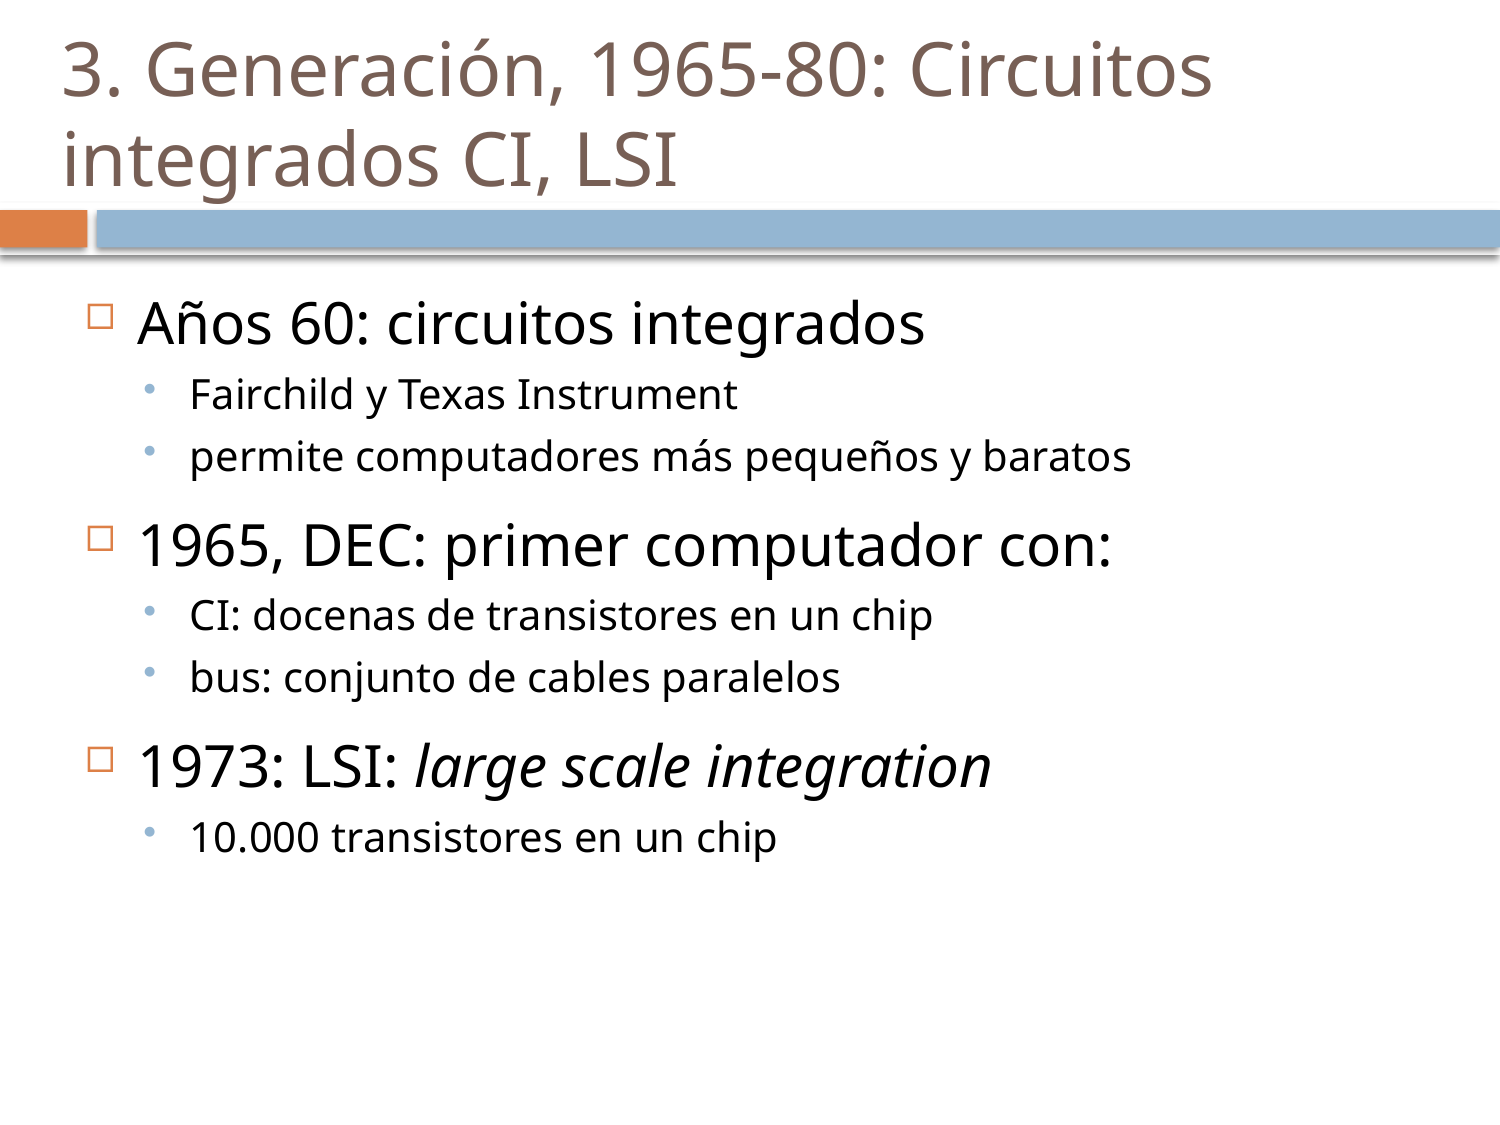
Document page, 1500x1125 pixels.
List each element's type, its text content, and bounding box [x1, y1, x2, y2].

title 3. Generación, 1965-80: Circuitos integrados CI, LSI [46, 42, 1472, 181]
list Años 60: circuitos integrados Fairchild y Texas Instrument permite computadores más pequeños y baratos 1965, DEC: primer computador con: CI: docenas de transistores en un chip bus: conjunto de cables paralelos 1973: LSI: large scale integration 10.000 transistores en un chip [70, 278, 1446, 1039]
